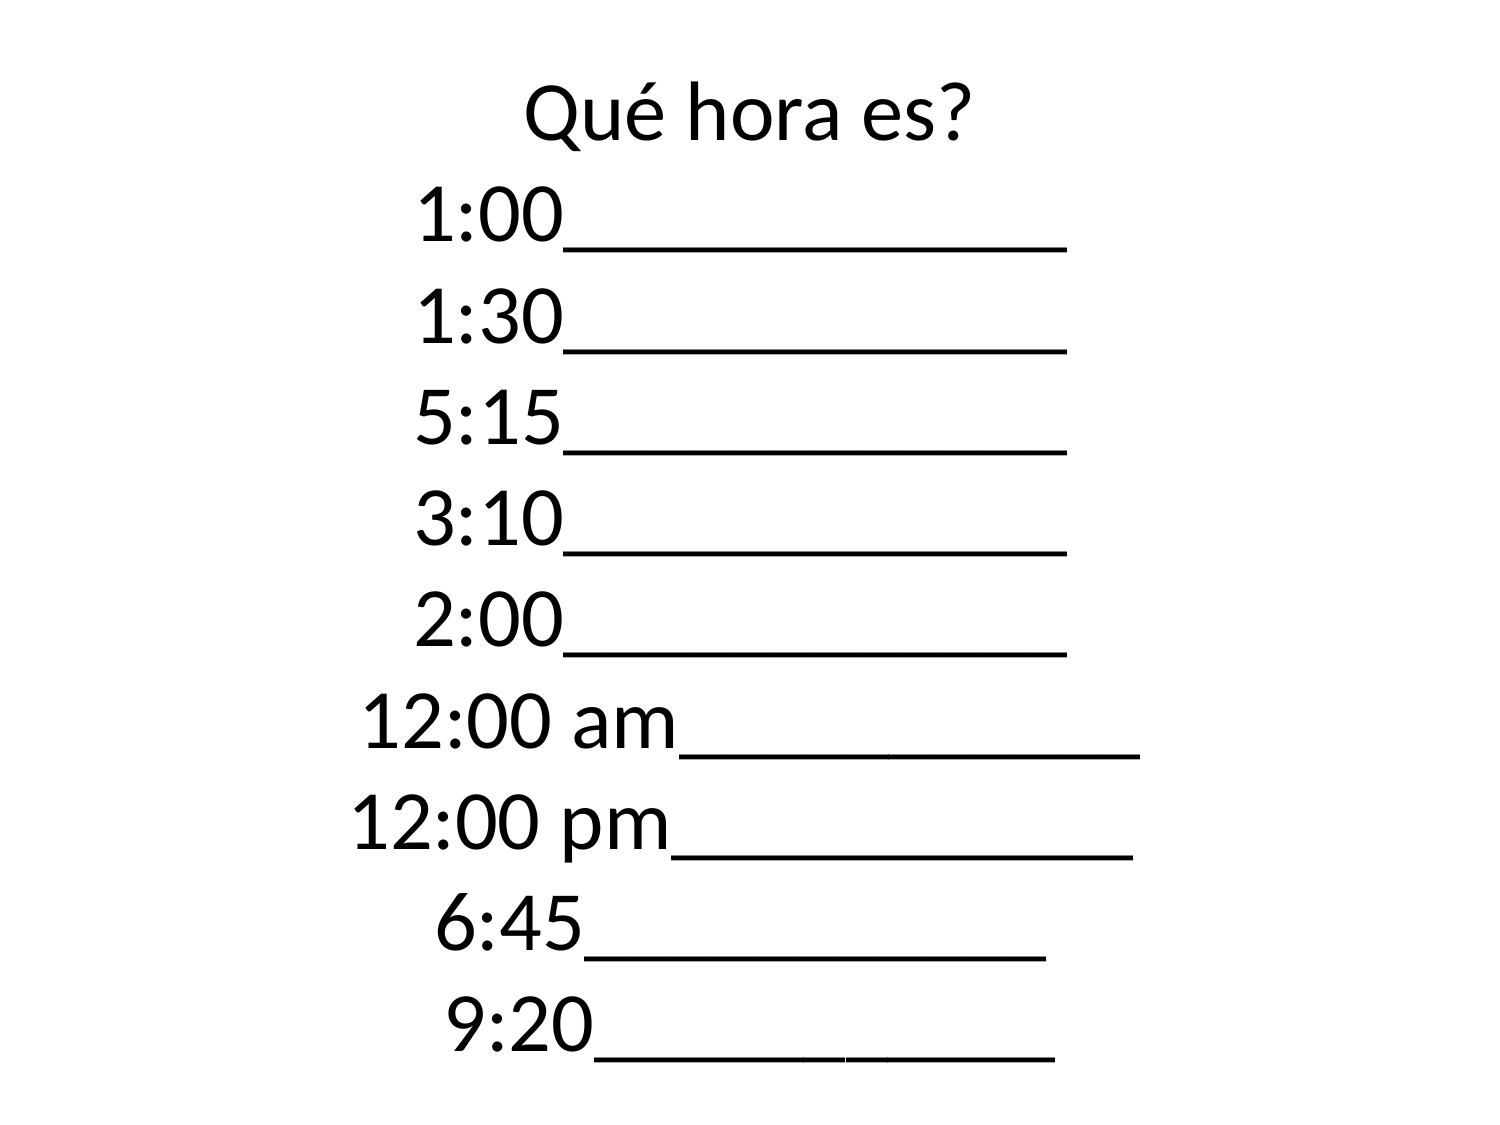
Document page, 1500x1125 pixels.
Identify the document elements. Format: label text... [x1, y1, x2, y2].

title Qué hora es? 1:00____________ 1:30____________ 5:15____________ 3:10____________ 2:00____________ 12:00 am___________ 12:00 pm___________ 6:45___________ 9:20___________ [75, 45, 1425, 1080]
